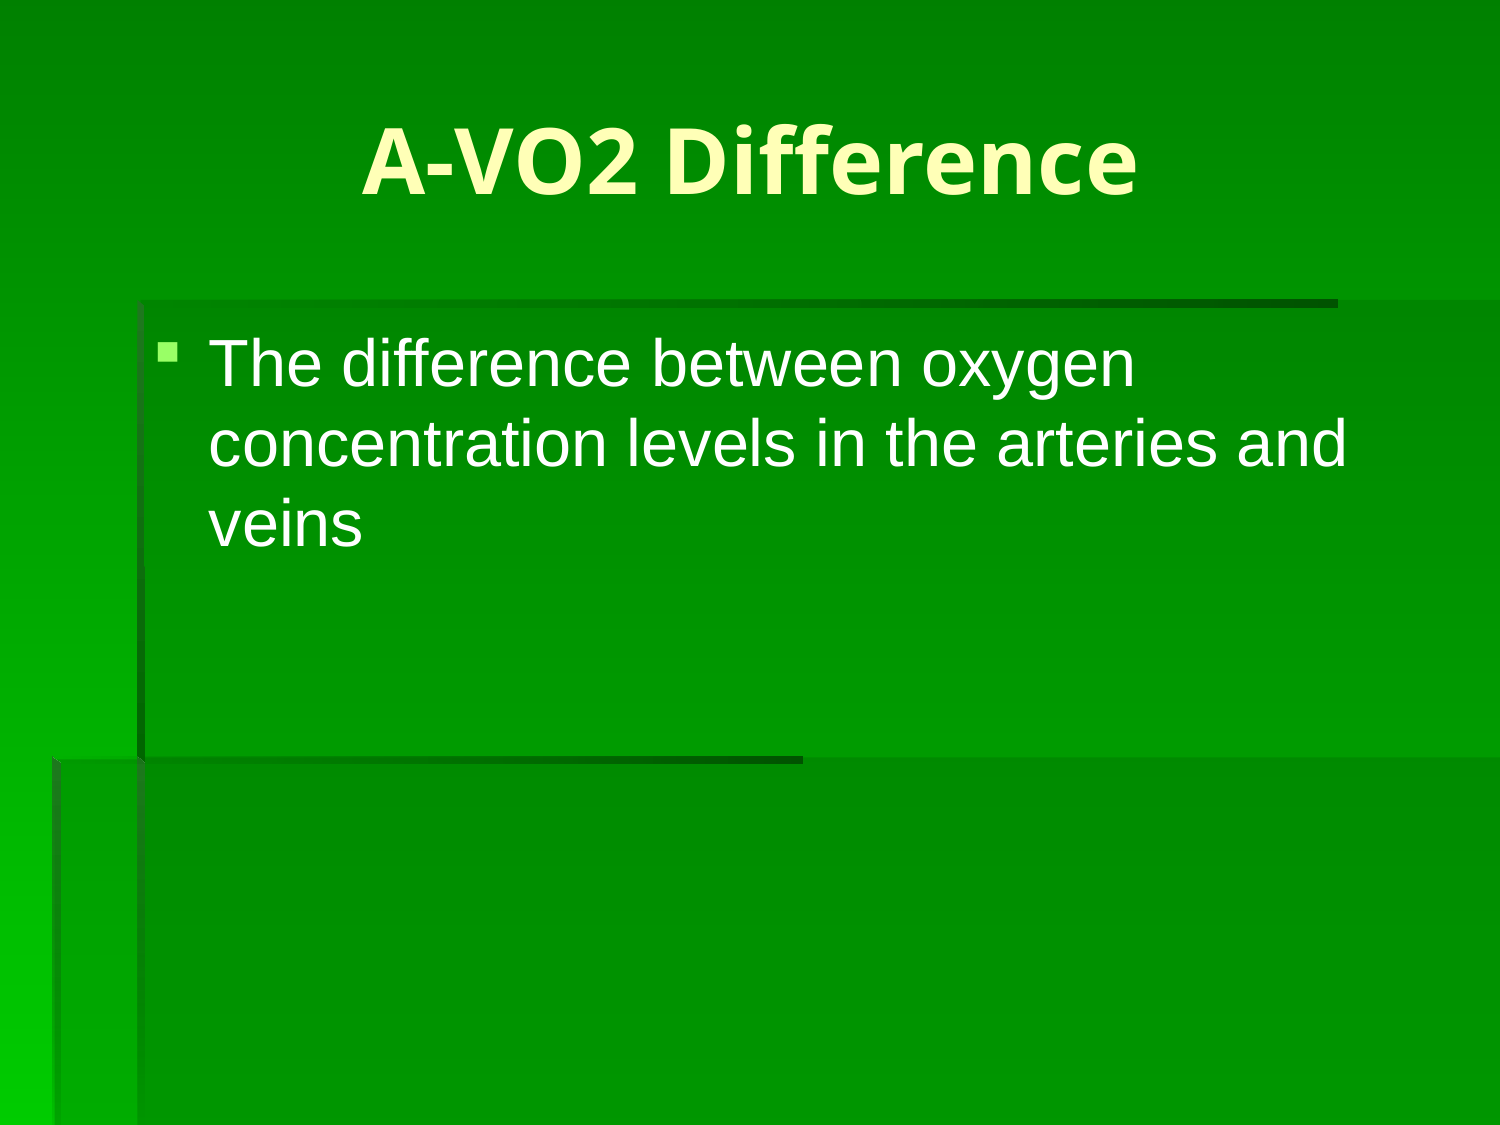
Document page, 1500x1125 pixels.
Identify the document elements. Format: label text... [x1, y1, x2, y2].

list The difference between oxygen concentration levels in the arteries and veins [137, 312, 1452, 1001]
title A-VO2 Difference [74, 39, 1451, 276]
